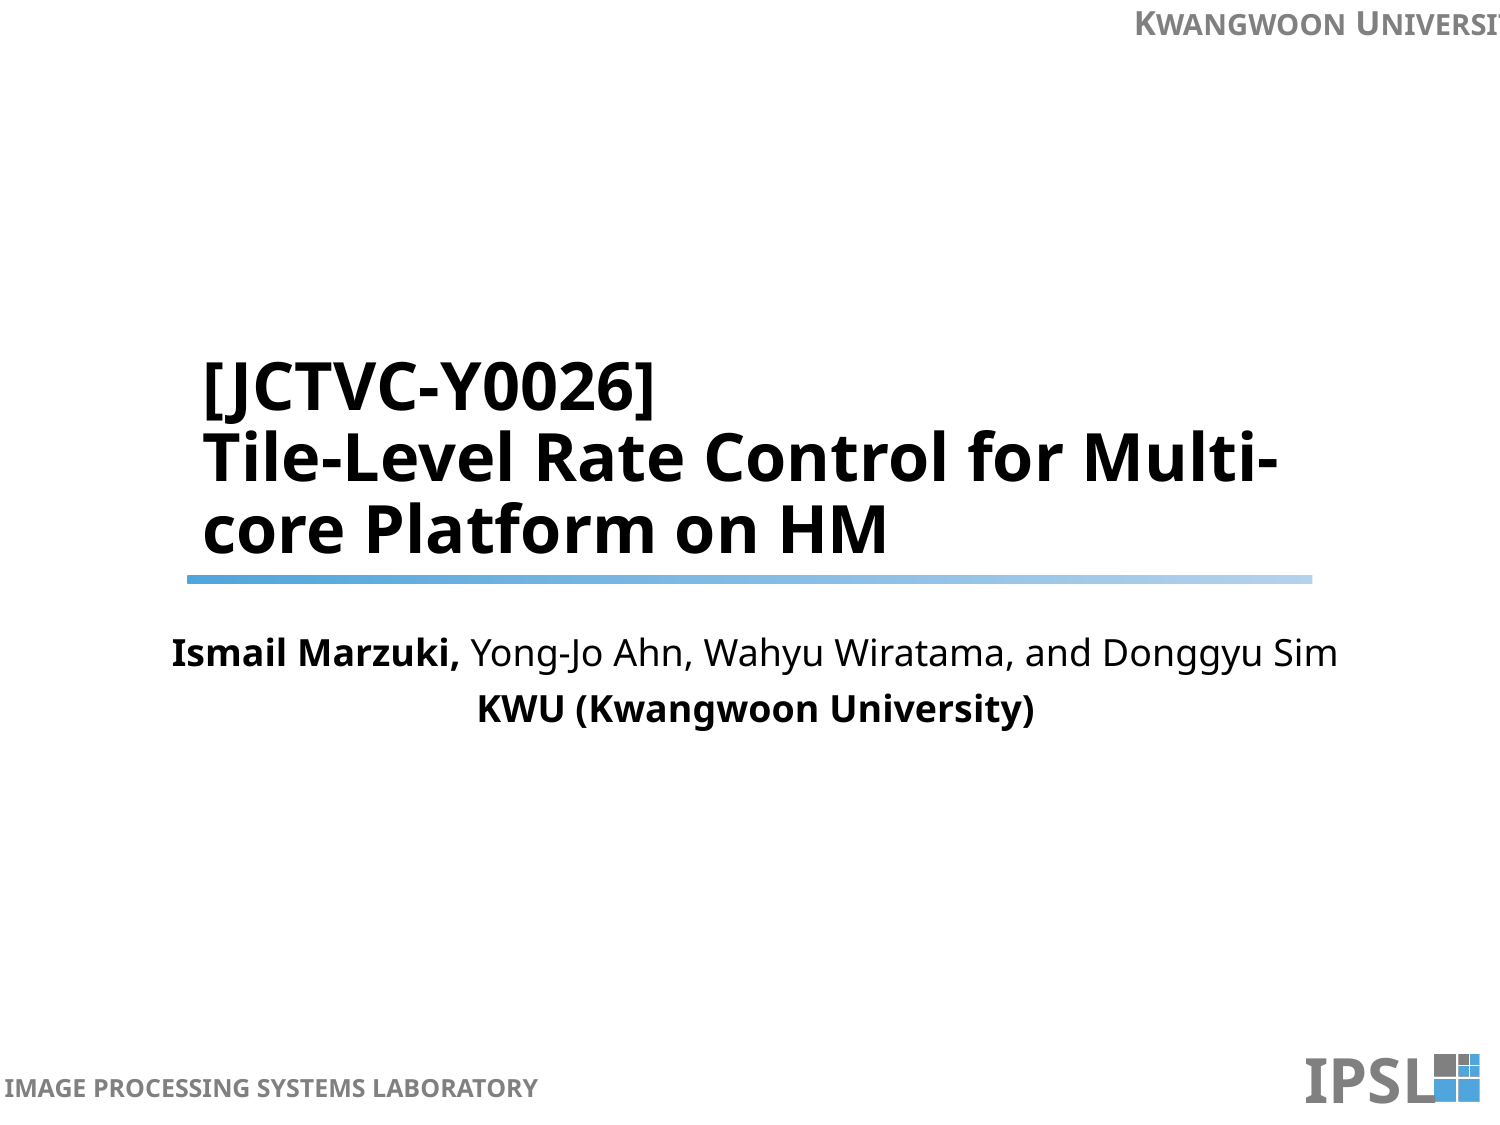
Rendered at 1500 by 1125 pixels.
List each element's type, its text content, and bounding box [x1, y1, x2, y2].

title [JCTVC-Y0026] Tile-Level Rate Control for Multi-core Platform on HM [187, 184, 1313, 576]
picture [1430, 1050, 1480, 1108]
subtitle Ismail Marzuki, Yong-Jo Ahn, Wahyu Wiratama, and Donggyu Sim KWU (Kwangwoon University) [152, 626, 1359, 863]
